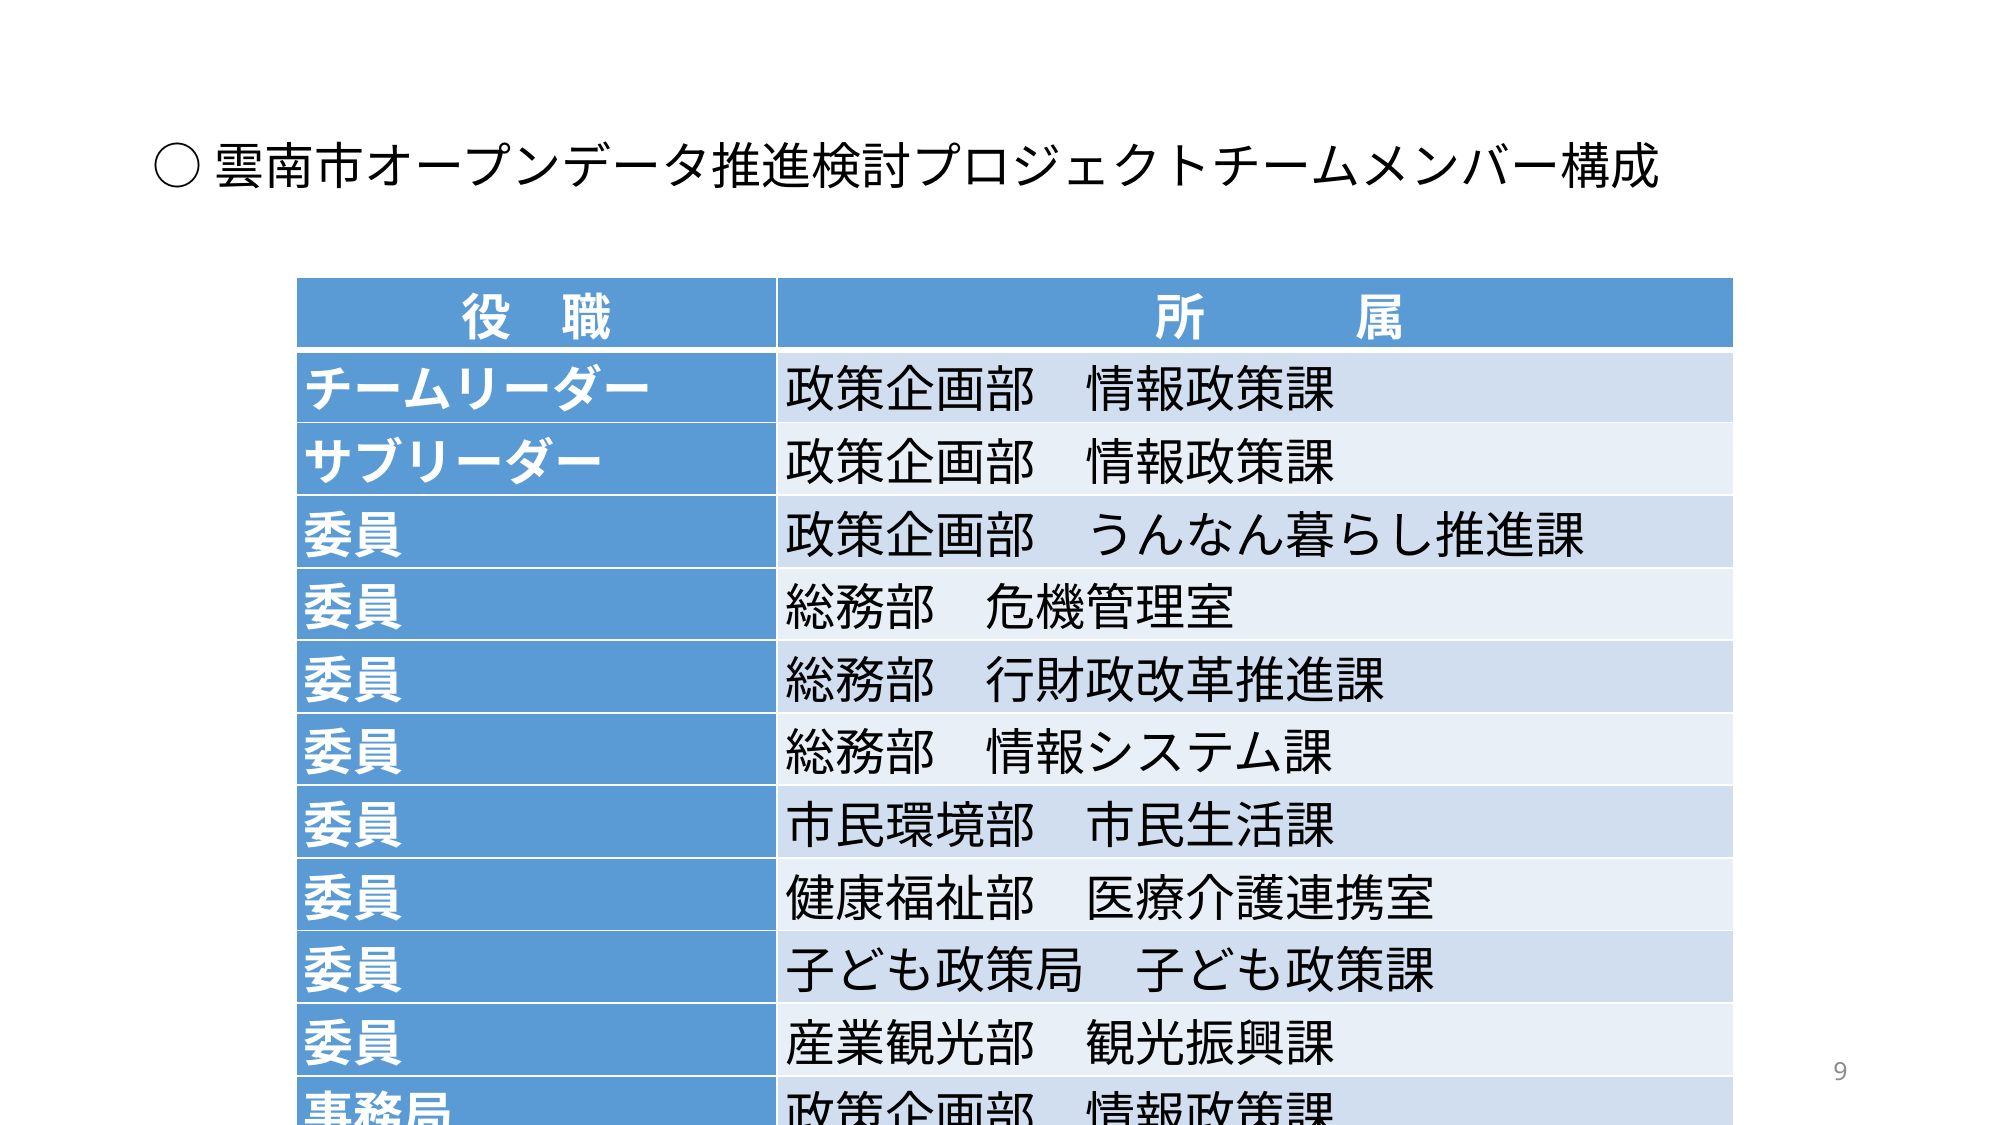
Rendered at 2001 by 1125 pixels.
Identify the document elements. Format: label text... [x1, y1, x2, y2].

table_cell 政策企画部 情報政策課 [778, 423, 1733, 494]
slide_number 9 [1412, 1042, 1863, 1103]
table_cell 委員 [297, 496, 776, 567]
table_cell 委員 [297, 859, 776, 930]
title ○雲南市オープンデータ推進検討プロジェクトチームメンバー構成 [137, 59, 1863, 278]
table_cell 委員 [297, 569, 776, 639]
table_header 役 職 [297, 278, 776, 347]
table_cell 政策企画部 情報政策課 [778, 353, 1733, 422]
table_cell 健康福祉部 医療介護連携室 [778, 859, 1733, 930]
table_cell 政策企画部 情報政策課 [778, 1077, 1733, 1125]
table_cell 市民環境部 市民生活課 [778, 786, 1733, 857]
table_cell 総務部 情報システム課 [778, 714, 1733, 784]
table_cell 委員 [297, 714, 776, 784]
table_header 所 属 [778, 278, 1733, 347]
table_cell チームリーダー [297, 353, 776, 422]
table_cell 委員 [297, 641, 776, 712]
table_cell 委員 [297, 931, 776, 1002]
table_cell 政策企画部 うんなん暮らし推進課 [778, 496, 1733, 567]
table_cell 委員 [297, 786, 776, 857]
table_cell 事務局 [297, 1077, 776, 1125]
table_cell 総務部 危機管理室 [778, 569, 1733, 639]
table_cell サブリーダー [297, 423, 776, 494]
table_cell 総務部 行財政改革推進課 [778, 641, 1733, 712]
table_cell 委員 [297, 1004, 776, 1075]
table_cell 産業観光部 観光振興課 [778, 1004, 1733, 1075]
table_cell 子ども政策局 子ども政策課 [778, 931, 1733, 1002]
